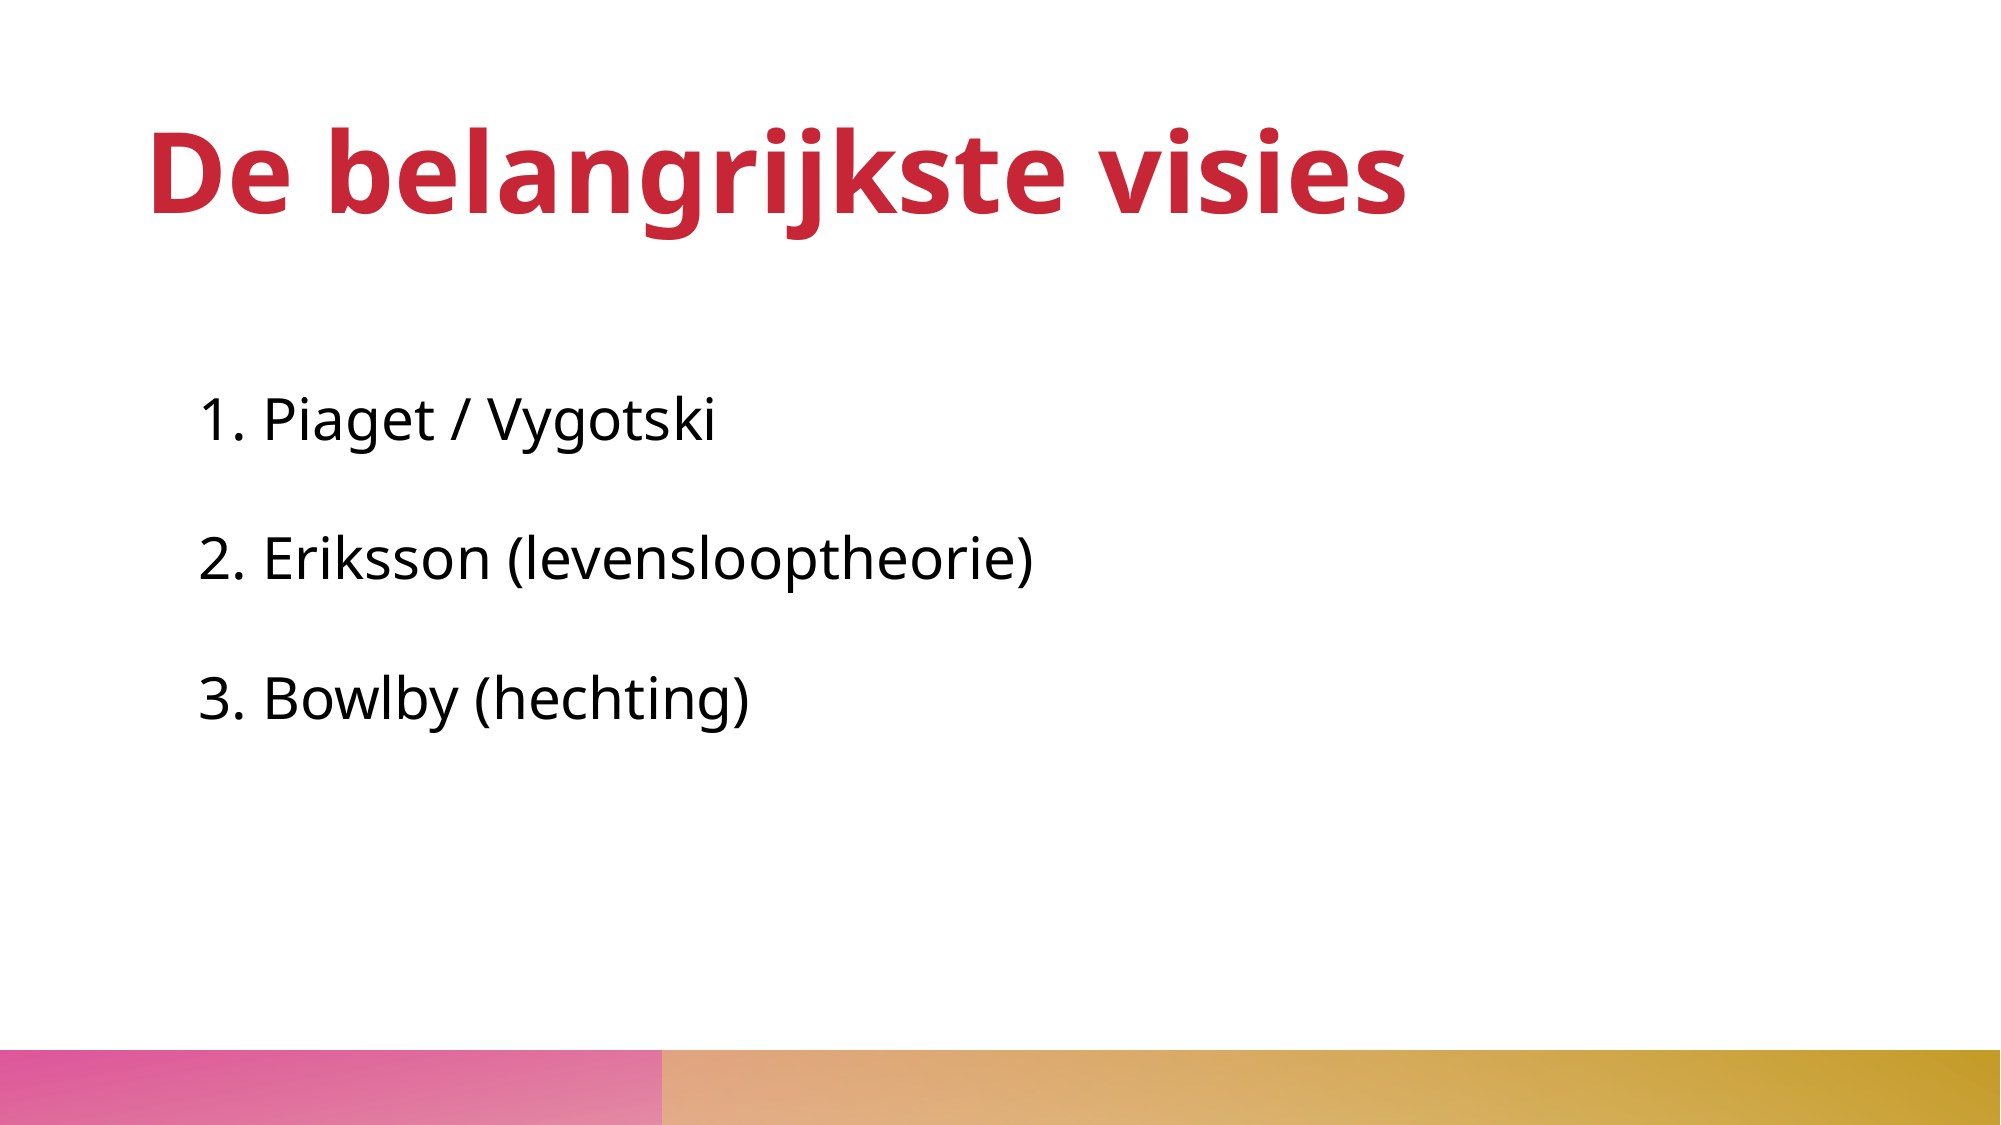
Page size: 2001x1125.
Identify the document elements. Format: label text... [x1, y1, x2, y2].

text_box 1. Piaget / Vygotski 2. Eriksson (levenslooptheorie) 3. Bowlby (hechting) [183, 374, 1049, 879]
text_box De belangrijkste visies [129, 93, 1425, 244]
